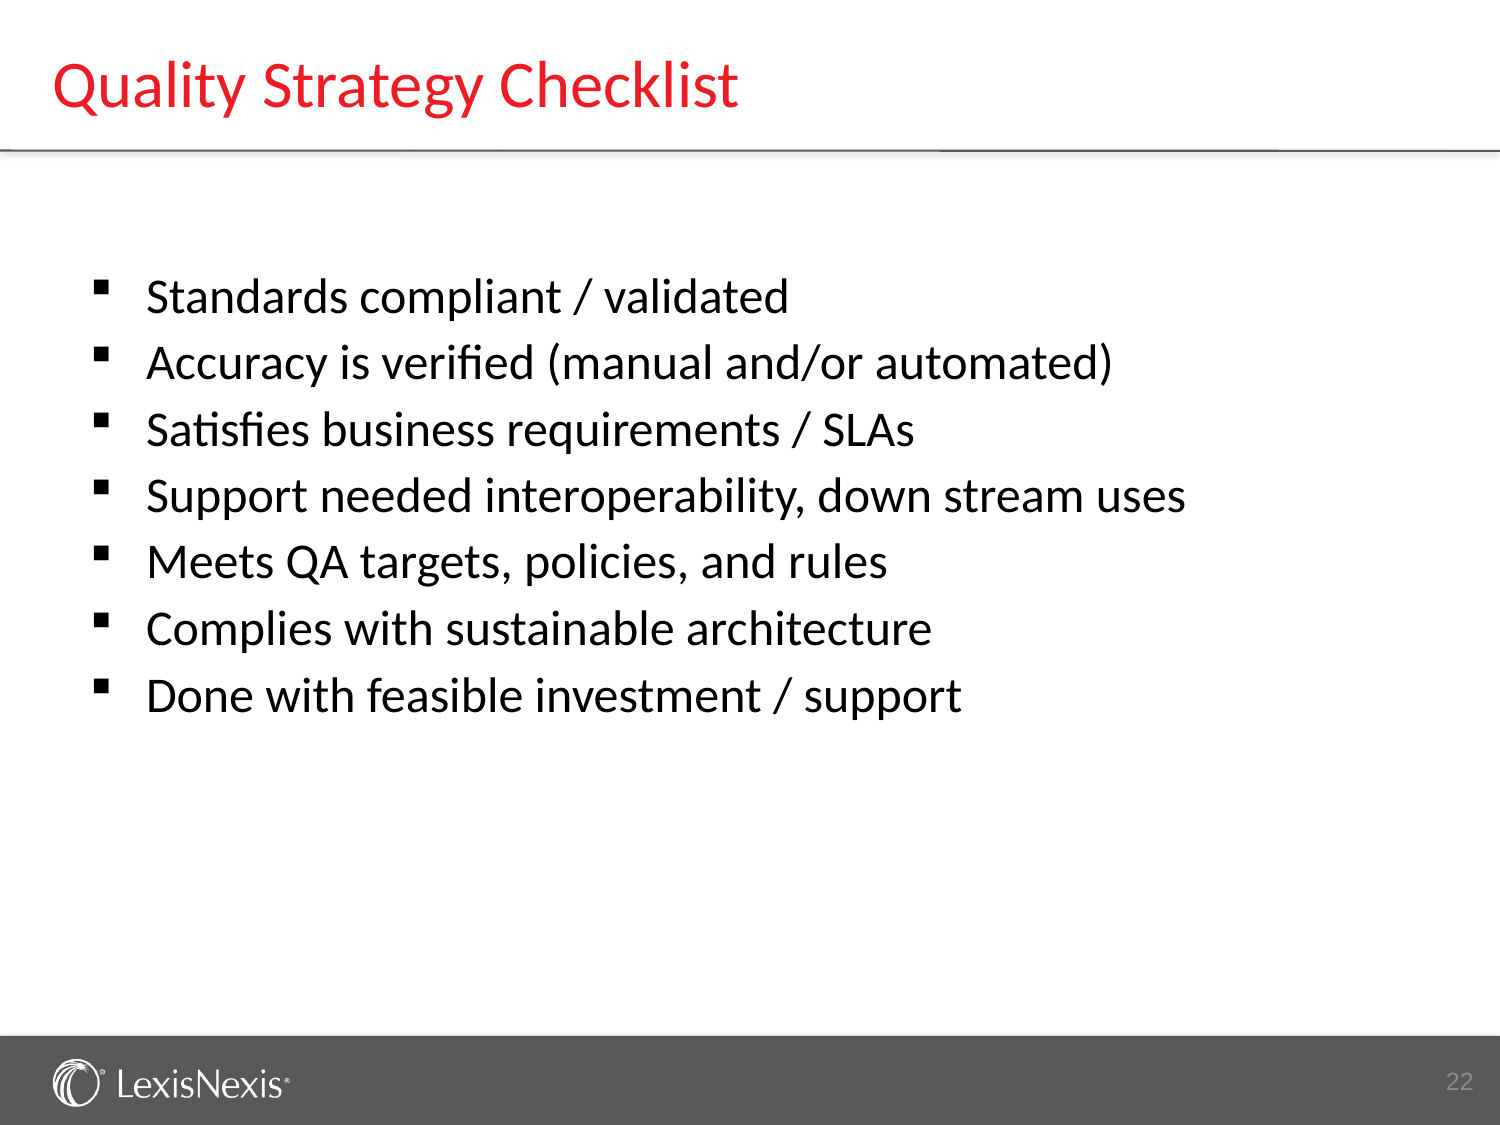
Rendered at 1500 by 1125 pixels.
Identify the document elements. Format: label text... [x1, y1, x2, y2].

title Quality Strategy Checklist [37, 37, 1463, 138]
list Standards compliant / validated Accuracy is verified (manual and/or automated) Satisfies business requirements / SLAs Support needed interoperability, down stream uses Meets QA targets, policies, and rules Complies with sustainable architecture Done with feasible investment / support [75, 262, 1425, 1005]
picture [50, 1056, 292, 1109]
